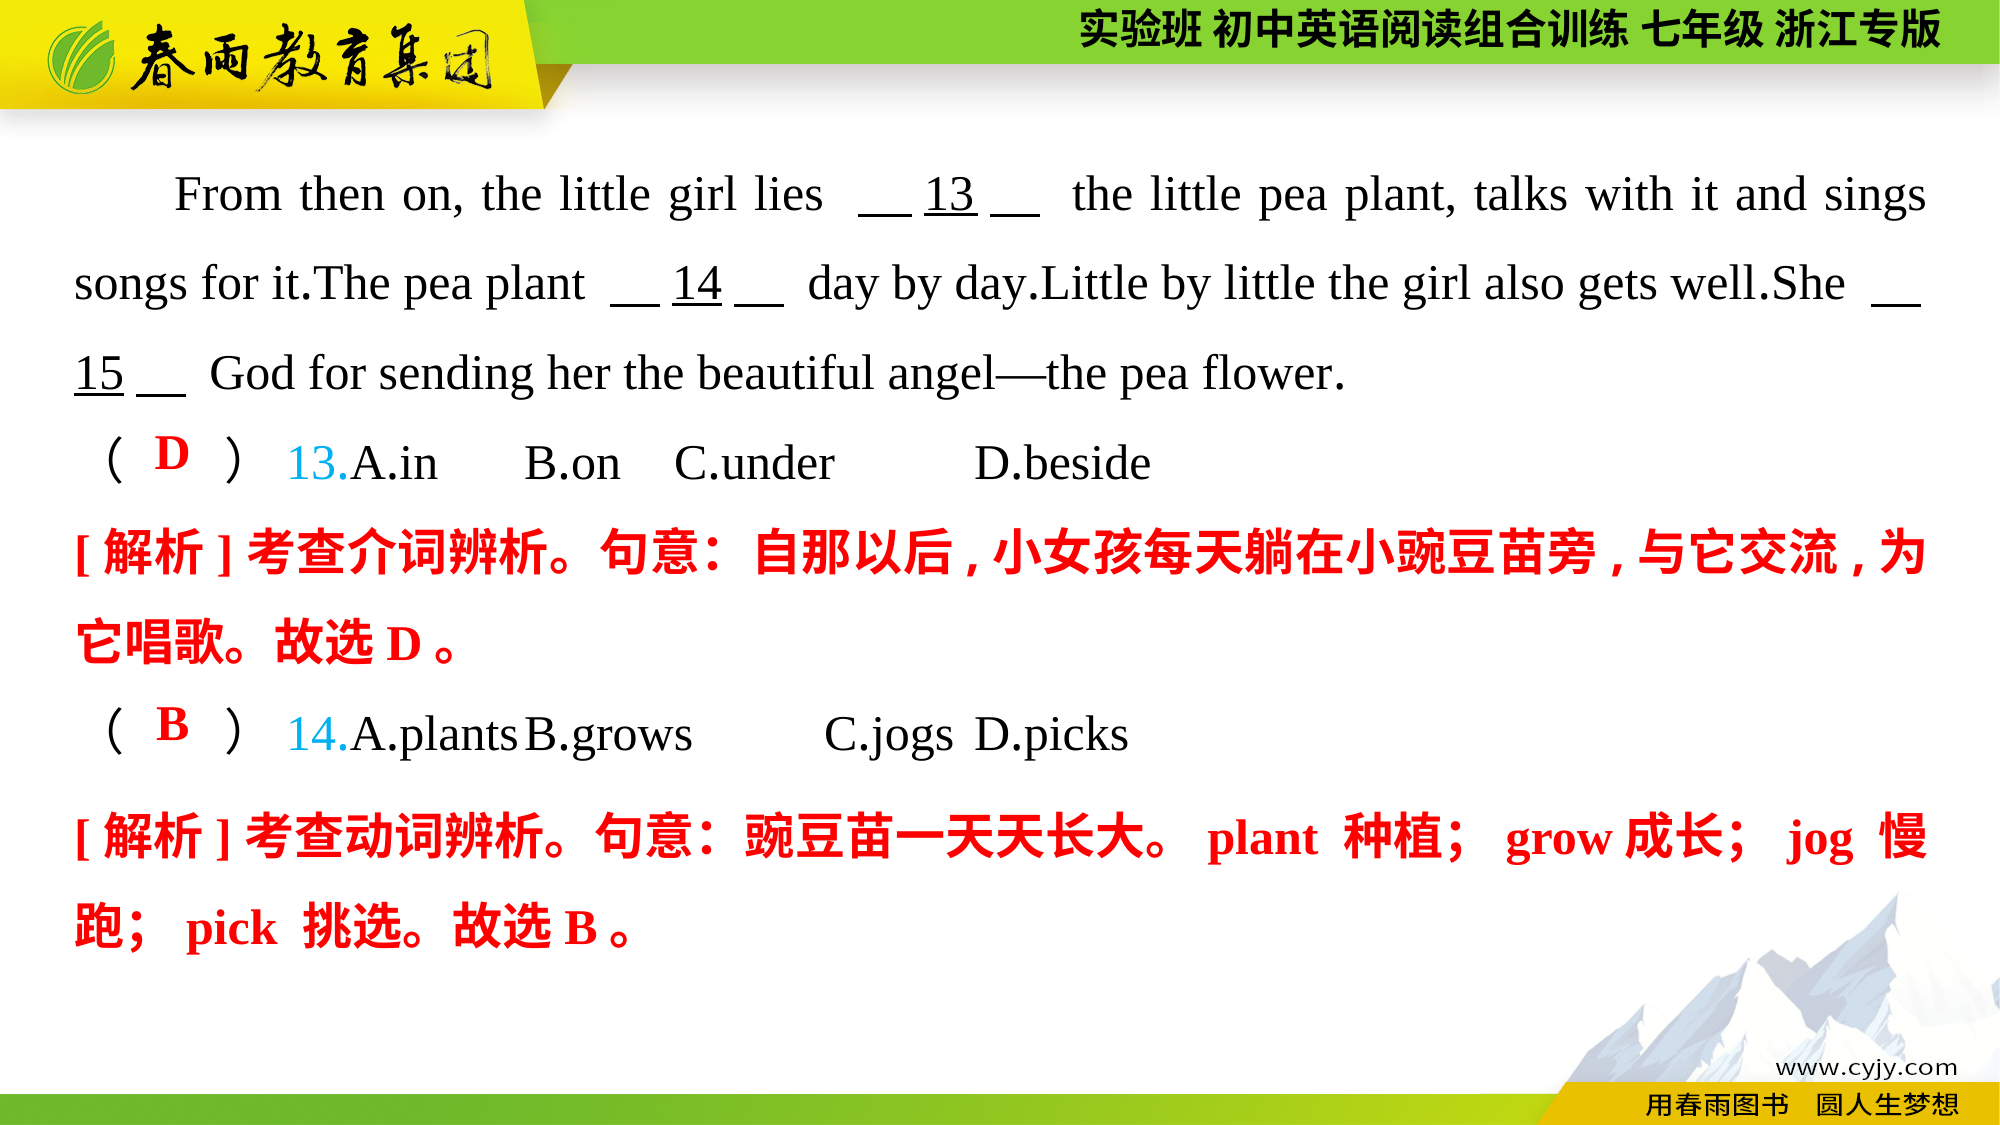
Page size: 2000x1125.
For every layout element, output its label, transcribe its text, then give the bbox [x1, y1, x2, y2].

picture [0, 0, 2000, 1125]
text_box [解析]考查动词辨析。句意：豌豆苗一天天长大。plant 种植；grow成长；jog 慢跑；pick 挑选。故选B。 [59, 766, 1944, 962]
text_box [解析]考查介词辨析。句意：自那以后,小女孩每天躺在小豌豆苗旁,与它交流,为它唱歌。故选D。 [59, 483, 1944, 679]
text_box D [139, 412, 206, 483]
list From then on, the little girl lies 13 the little pea plant, talks with it and sings songs for it.The pea plant 14 day by day.Little by little the girl also gets well.She 15 God for sending her the beautiful angel—the pea flower. （ ）13.A.in B.on C.under D.beside （ ）14.A.plants B.grows C.jogs D.picks [59, 122, 1944, 483]
text_box B [141, 683, 205, 758]
list From then on, the little girl lies 13 the little pea plant, talks with it and sings songs for it.The pea plant 14 day by day.Little by little the girl also gets well.She 15 God for sending her the beautiful angel—the pea flower. （ ）13.A.in B.on C.under D.beside （ ）14.A.plants B.grows C.jogs D.picks [59, 679, 1944, 766]
